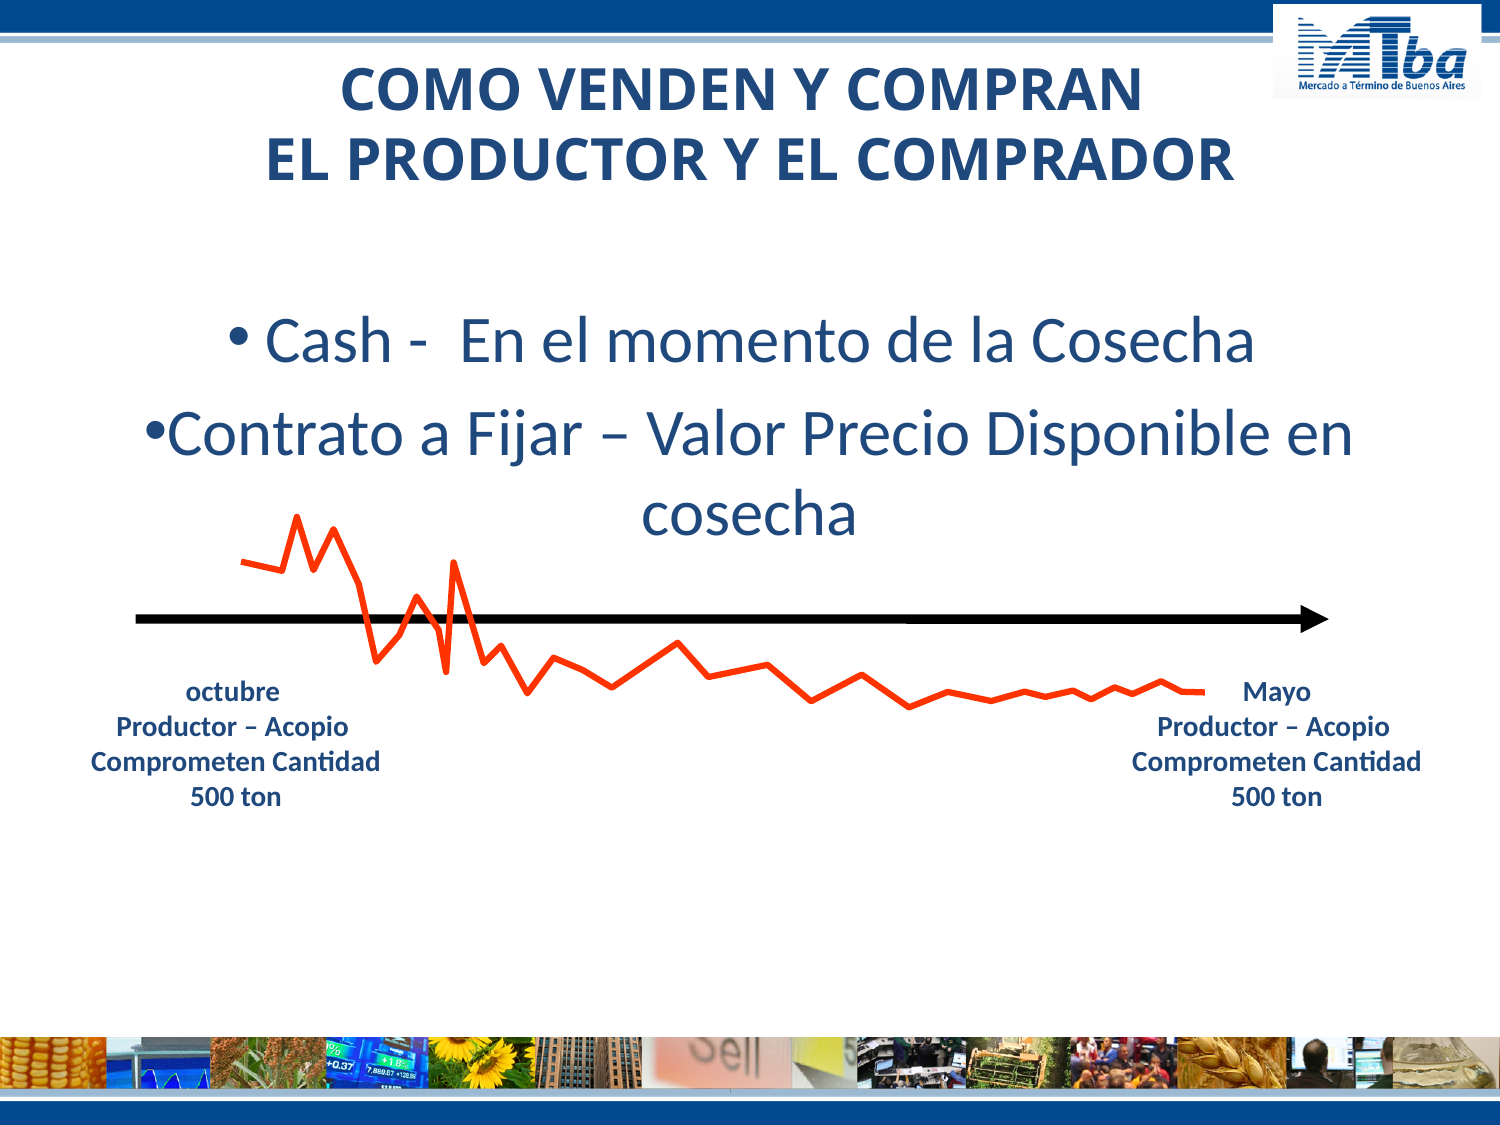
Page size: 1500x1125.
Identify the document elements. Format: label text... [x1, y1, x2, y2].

list Cash - En el momento de la Cosecha Contrato a Fijar – Valor Precio Disponible en cosecha [75, 288, 1425, 941]
text_box Mayo Productor – Acopio Comprometen Cantidad 500 ton [1117, 665, 1437, 820]
picture [0, 0, 1500, 99]
title COMO VENDEN Y COMPRAN EL PRODUCTOR Y EL COMPRADOR [75, 45, 1425, 233]
picture [0, 1037, 1500, 1125]
text_box [664, 612, 1329, 626]
text_box [241, 516, 1205, 708]
text_box octubre Productor – Acopio Comprometen Cantidad 500 ton [76, 665, 396, 820]
